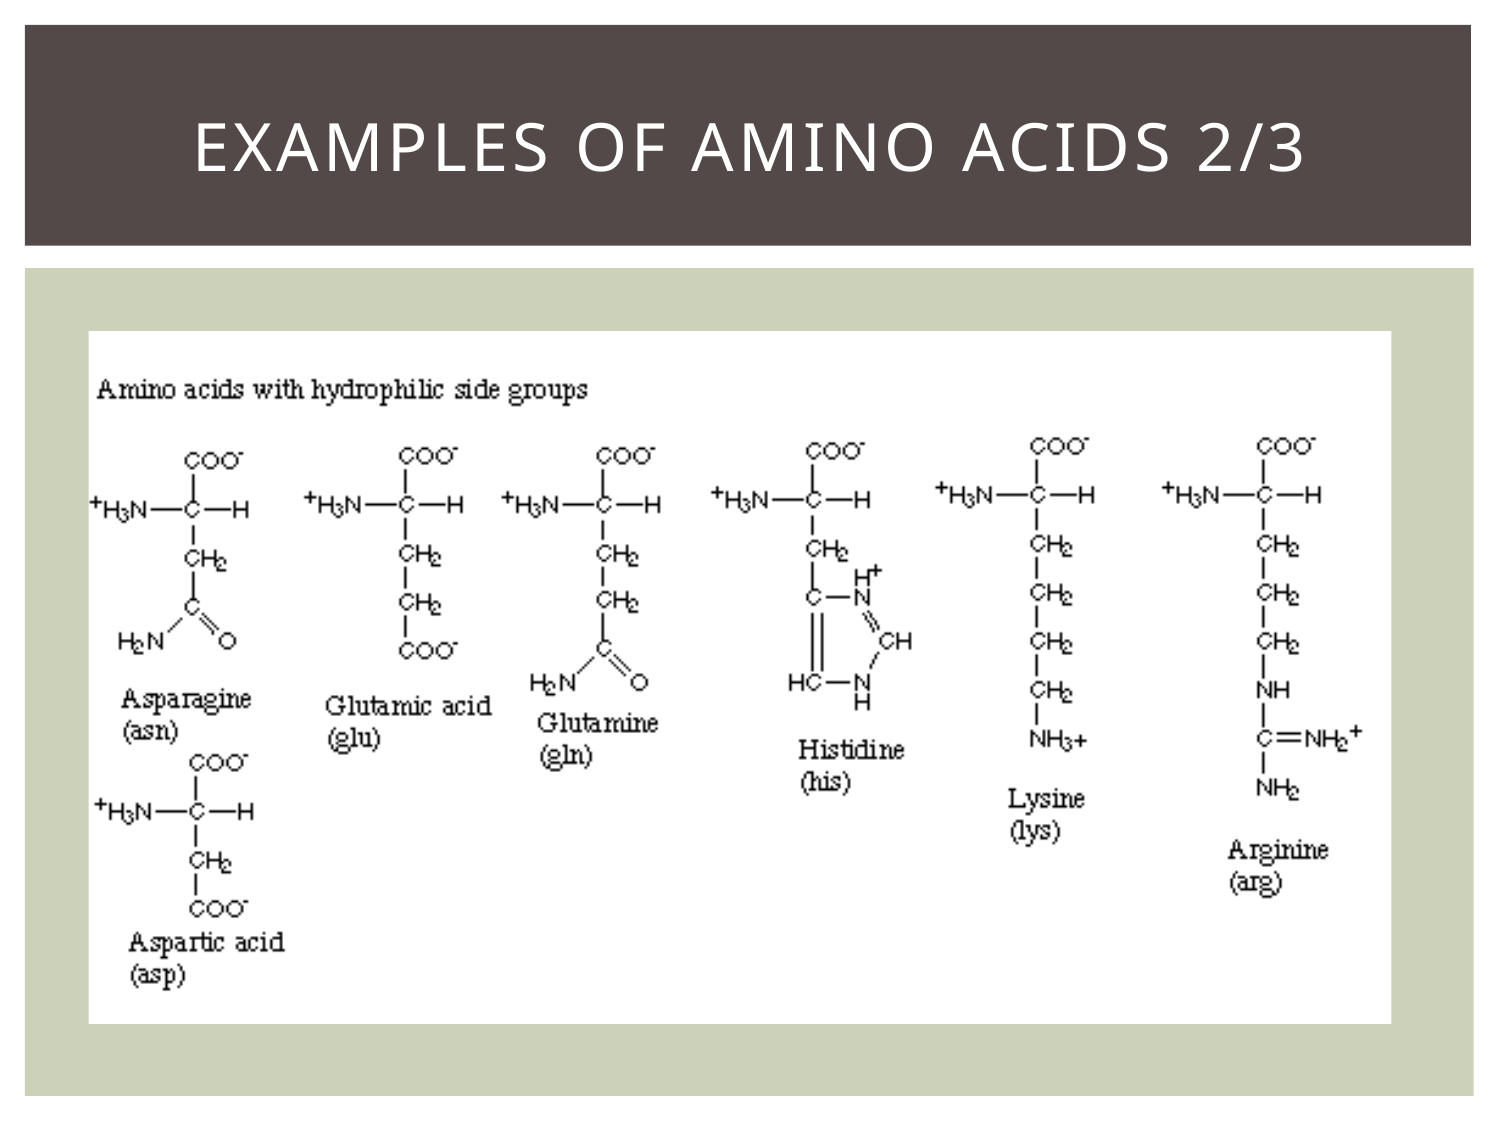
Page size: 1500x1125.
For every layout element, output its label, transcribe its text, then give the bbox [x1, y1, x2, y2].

picture [88, 331, 1392, 1024]
title Examples of Amino Acids 2/3 [62, 58, 1438, 232]
